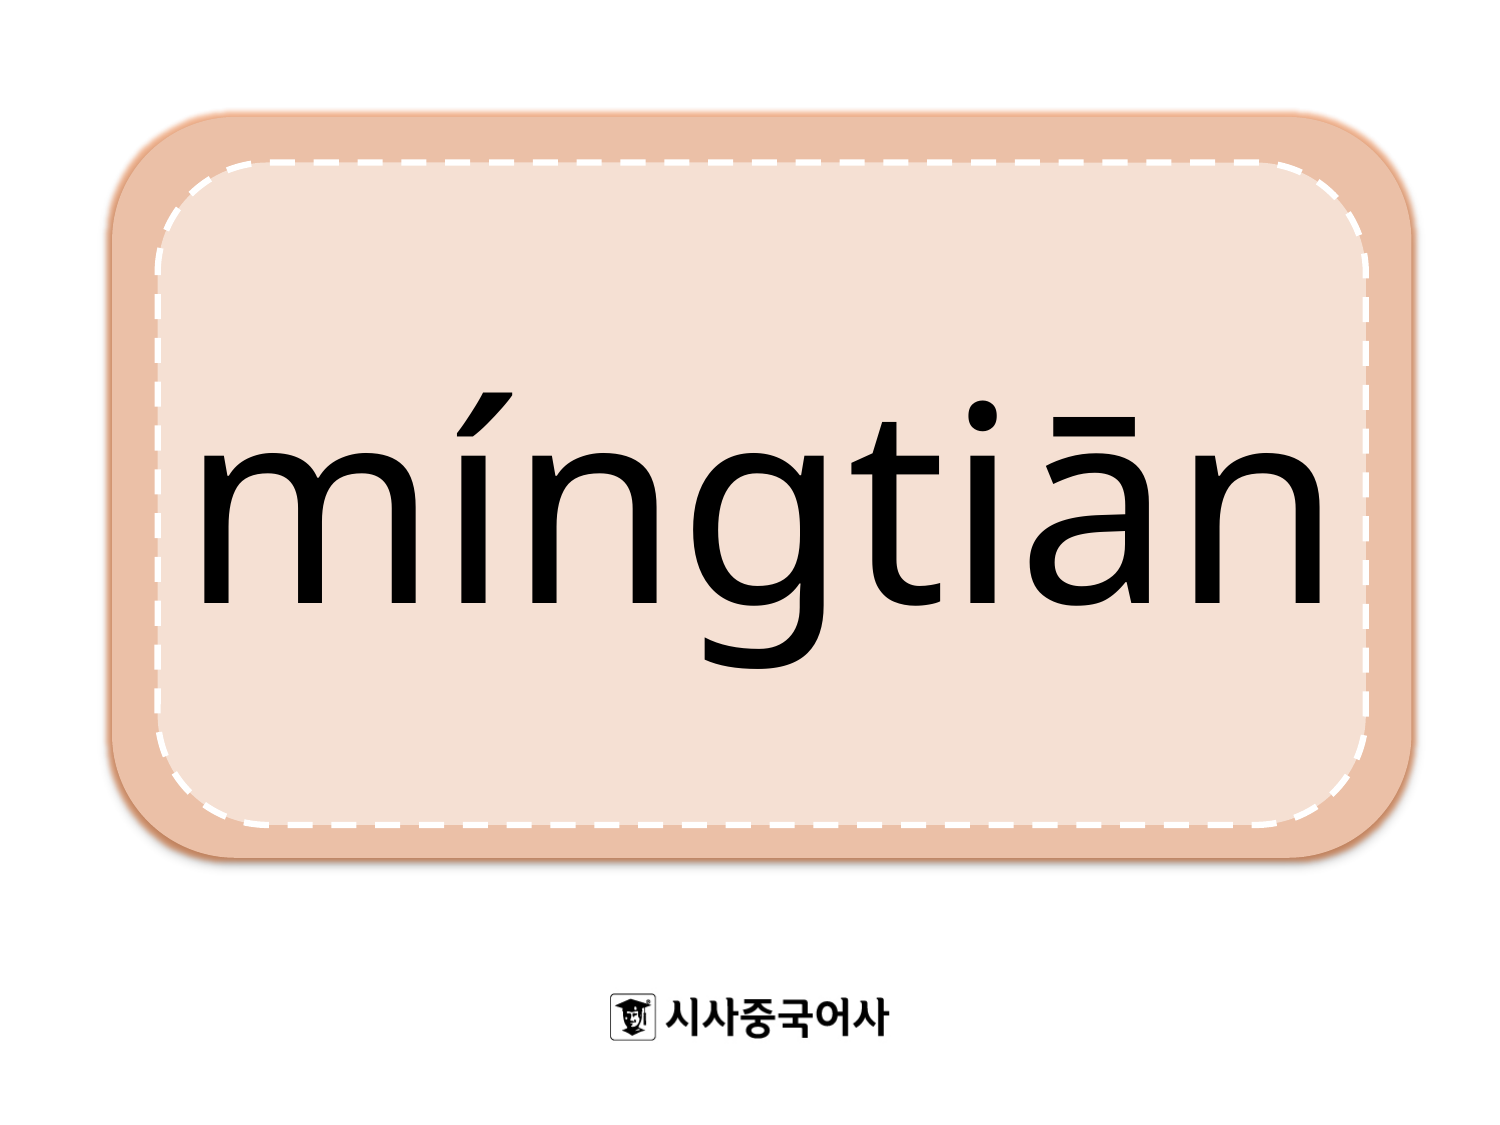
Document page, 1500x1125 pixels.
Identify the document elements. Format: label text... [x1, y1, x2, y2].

text_box míngtiān [157, 162, 1366, 825]
picture [602, 987, 898, 1047]
